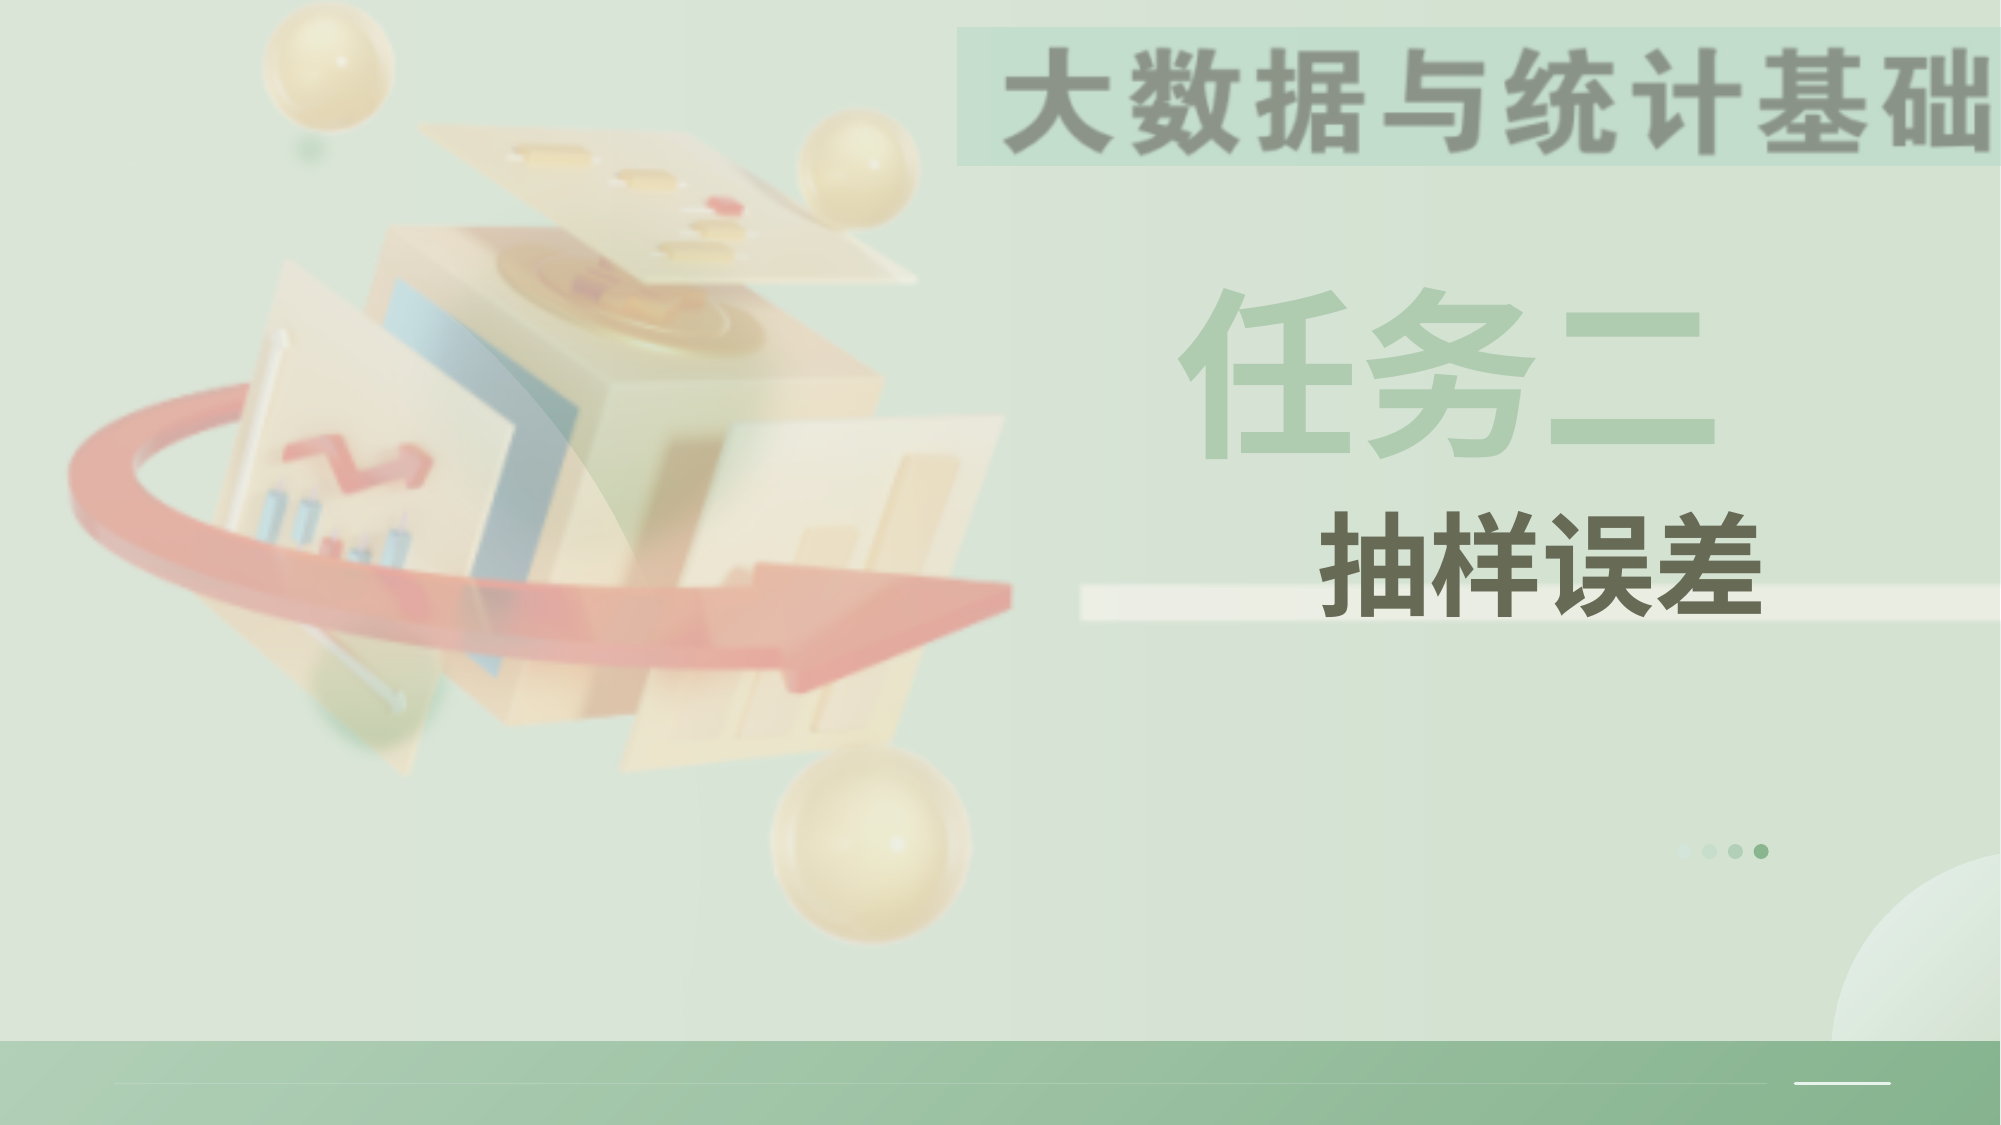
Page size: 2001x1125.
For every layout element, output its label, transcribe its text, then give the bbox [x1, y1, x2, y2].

list 任务二 [870, 182, 1767, 480]
title 抽样误差 [800, 495, 1768, 833]
